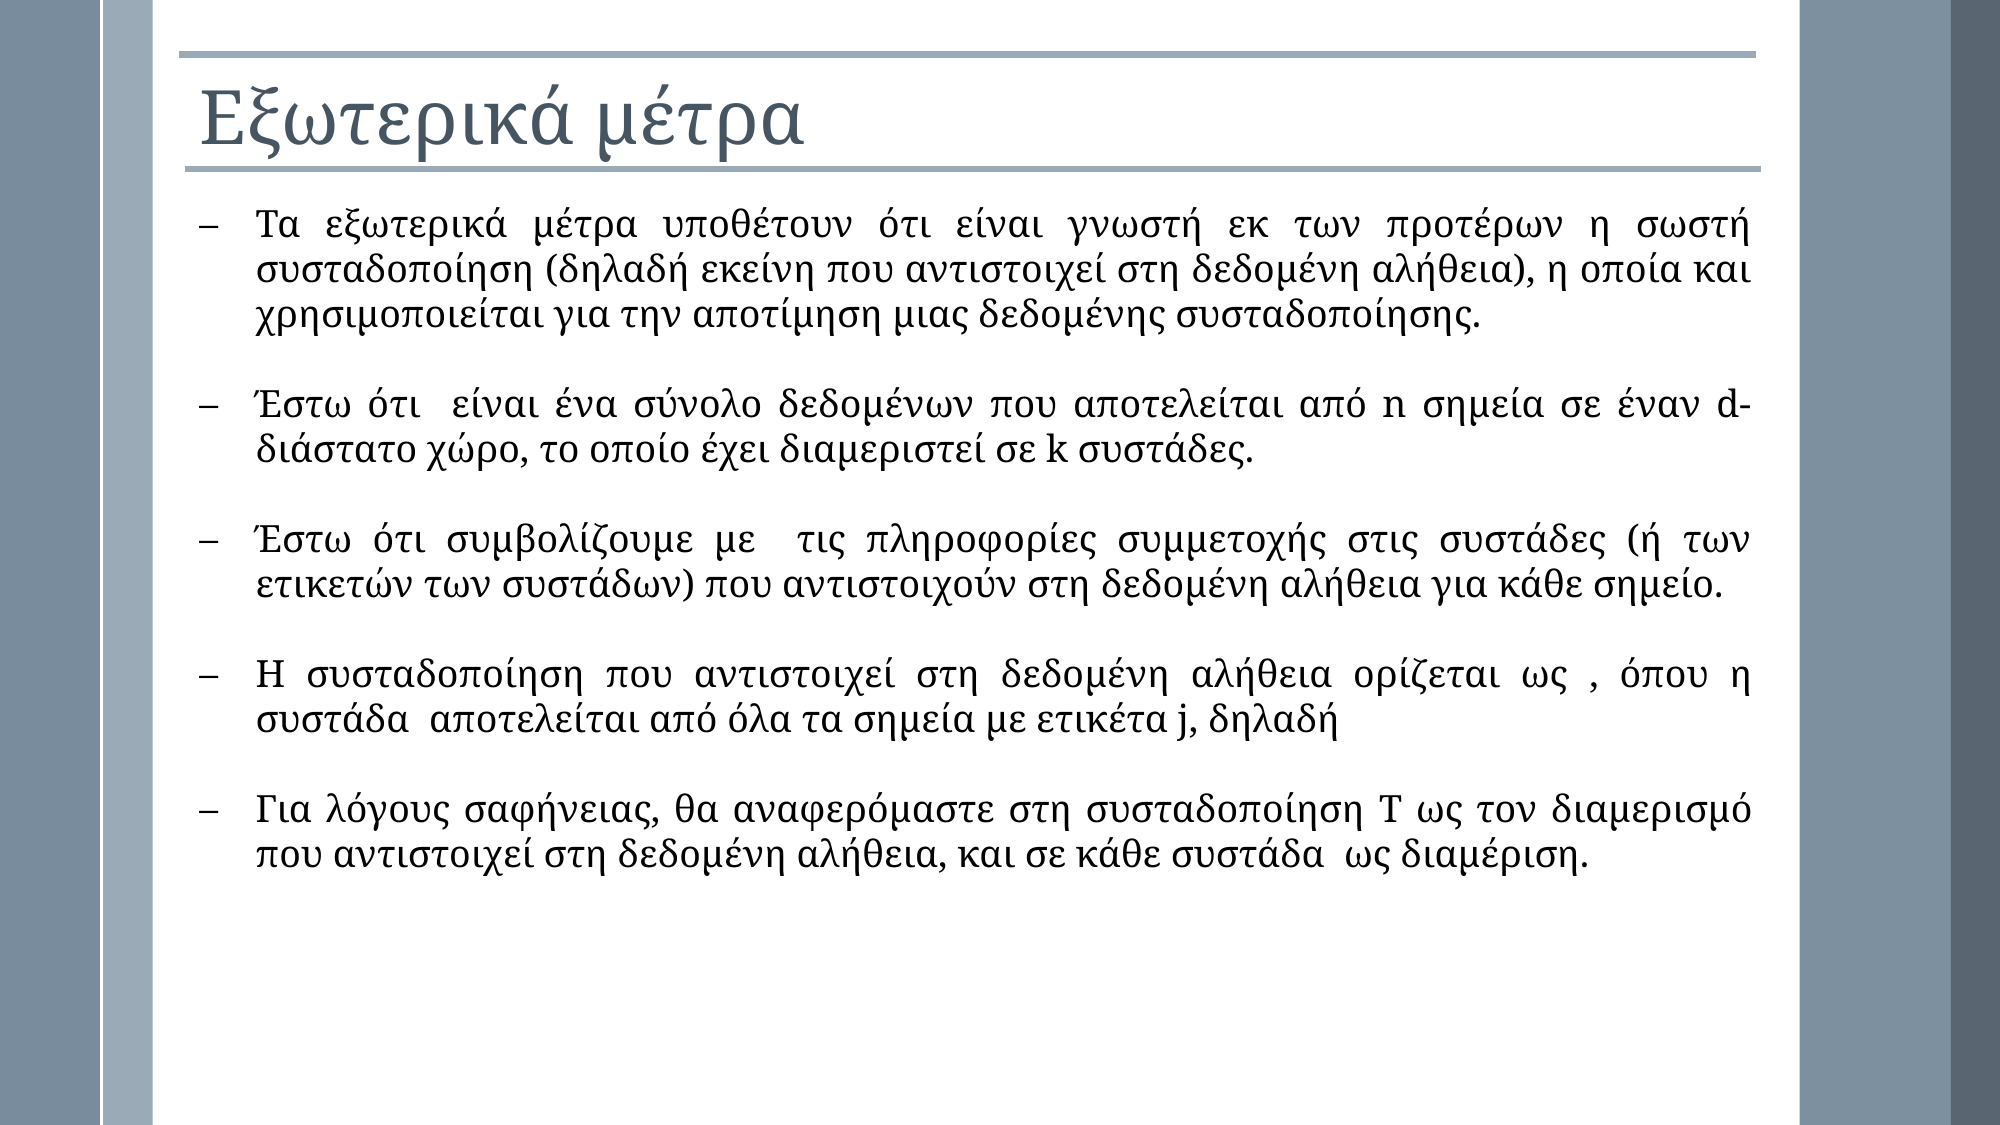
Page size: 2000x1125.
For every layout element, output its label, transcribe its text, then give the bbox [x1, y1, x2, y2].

text_box Εξωτερικά μέτρα [184, 62, 1756, 167]
